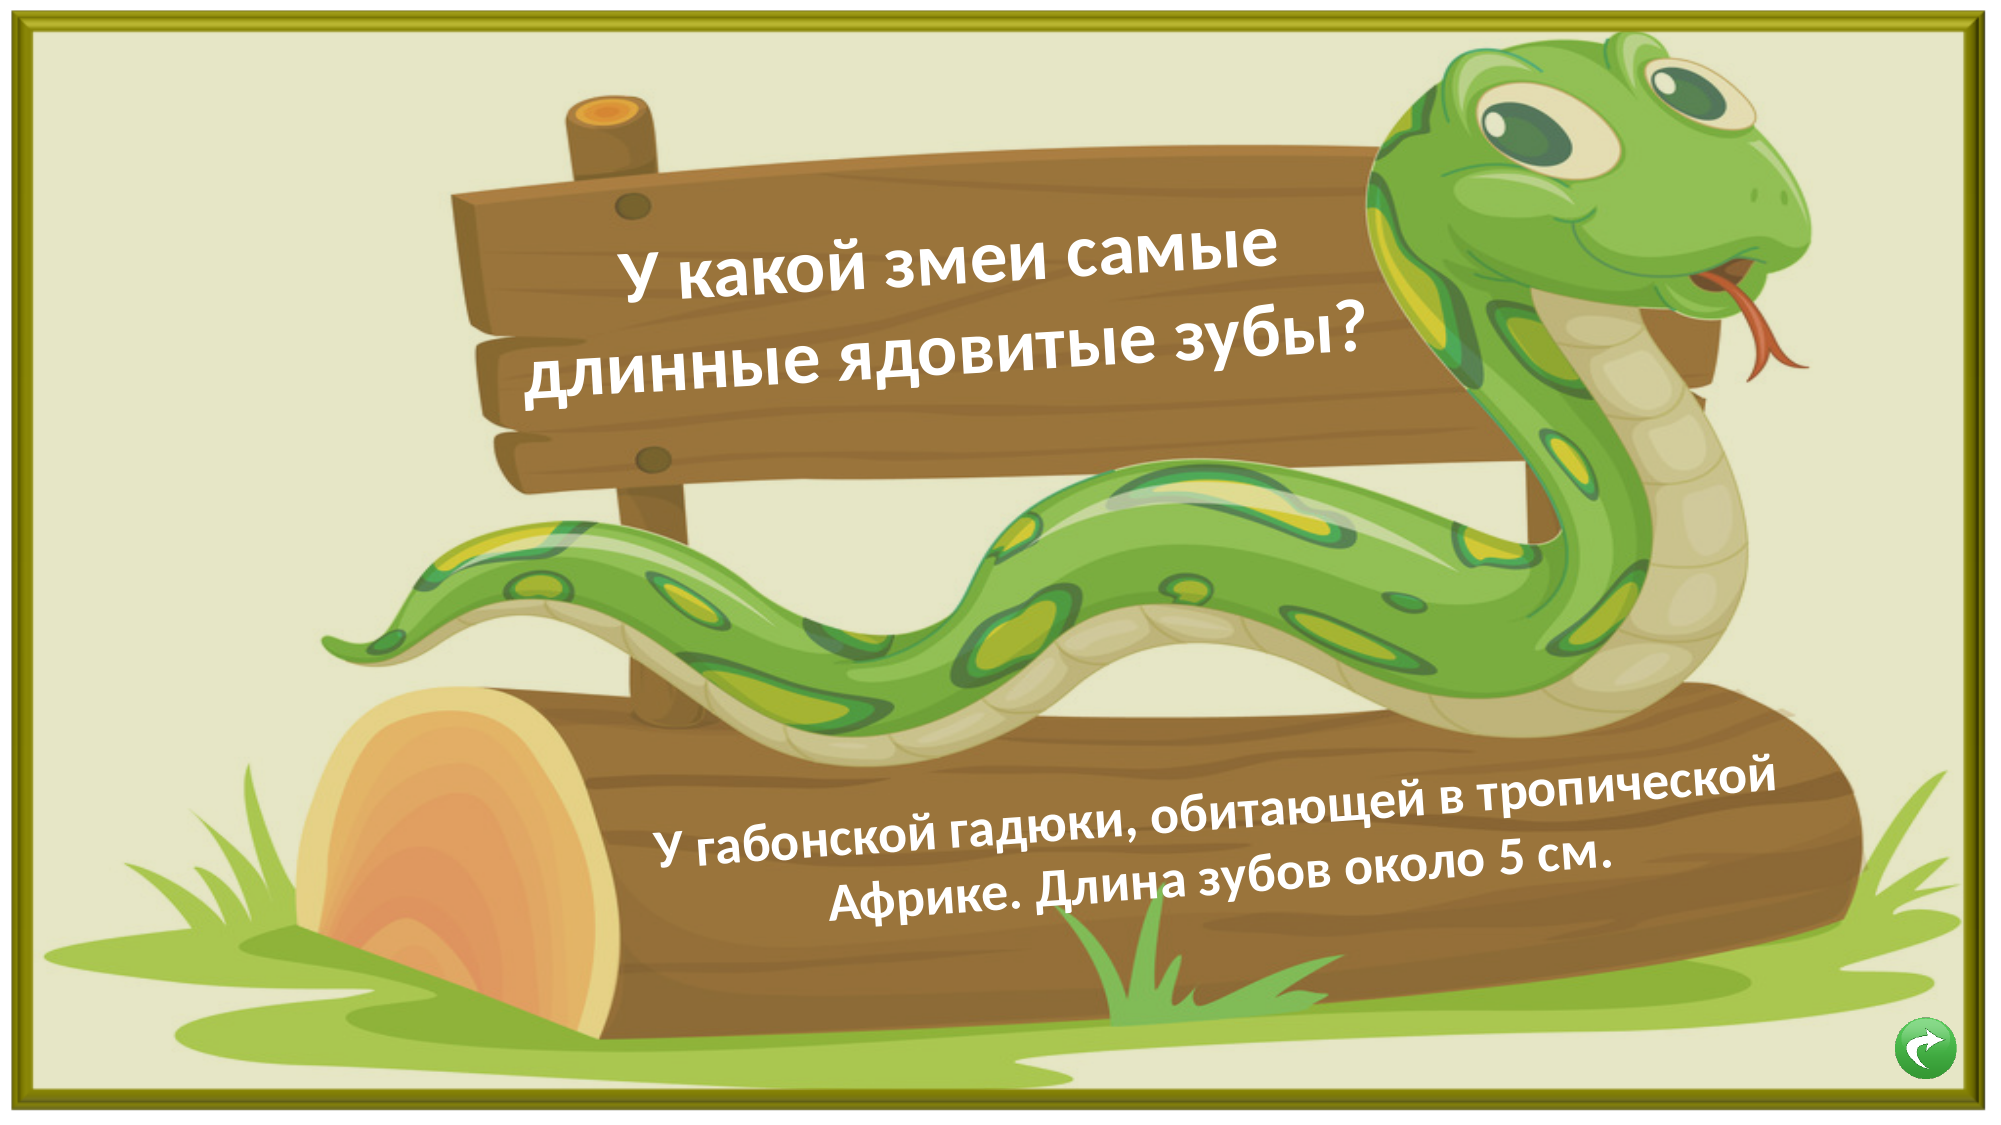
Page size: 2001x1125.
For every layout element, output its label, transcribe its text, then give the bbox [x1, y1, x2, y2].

text_box У габонской гадюки, обитающей в тропической Африке. Длина зубов около 5 см. [609, 724, 1827, 955]
picture [0, 0, 2001, 1125]
text_box У какой змеи самые длинные ядовитые зубы? [494, 176, 1392, 423]
